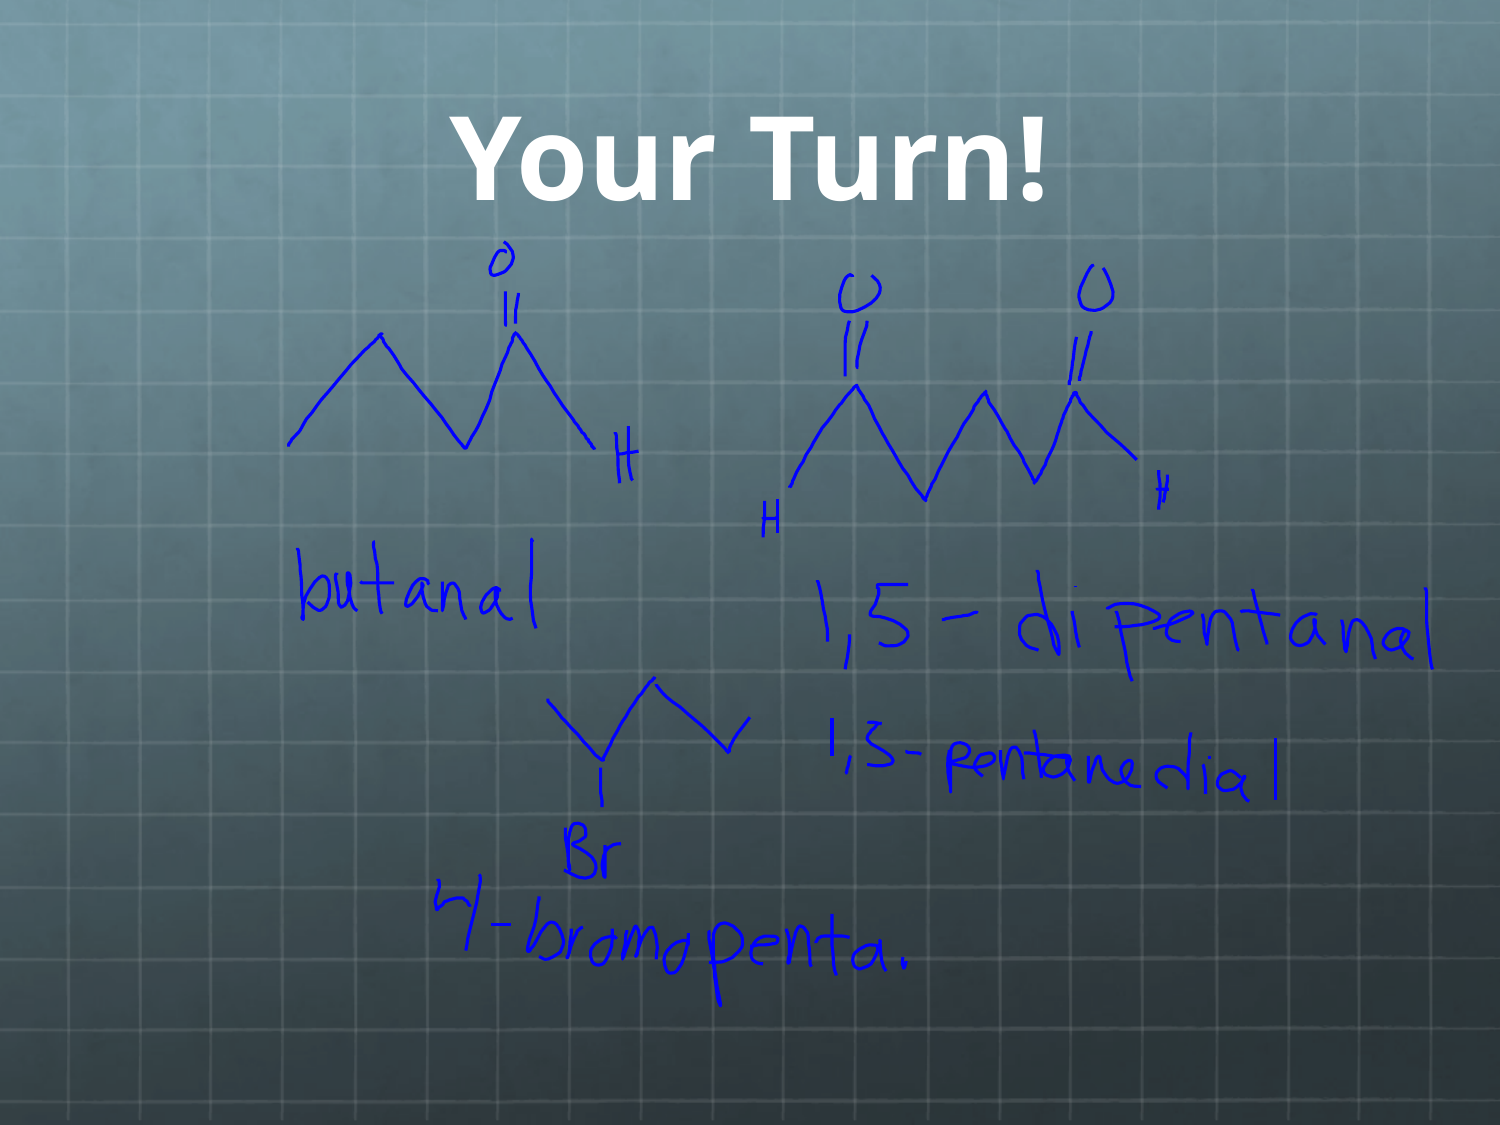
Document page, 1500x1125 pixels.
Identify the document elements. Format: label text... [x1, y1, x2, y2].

text_box [653, 683, 752, 756]
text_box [614, 425, 640, 484]
text_box [286, 335, 380, 447]
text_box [296, 538, 537, 629]
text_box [762, 384, 1138, 539]
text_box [839, 273, 881, 377]
text_box [376, 332, 589, 451]
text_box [816, 579, 909, 670]
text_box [434, 873, 689, 974]
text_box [1068, 264, 1114, 386]
picture [0, 0, 1500, 1125]
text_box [1156, 469, 1170, 511]
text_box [1106, 586, 1434, 682]
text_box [708, 913, 907, 1007]
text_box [489, 241, 519, 326]
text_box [831, 717, 1277, 802]
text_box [941, 569, 1081, 655]
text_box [563, 767, 622, 850]
title Your Turn! [127, 17, 1372, 289]
text_box [545, 675, 658, 745]
